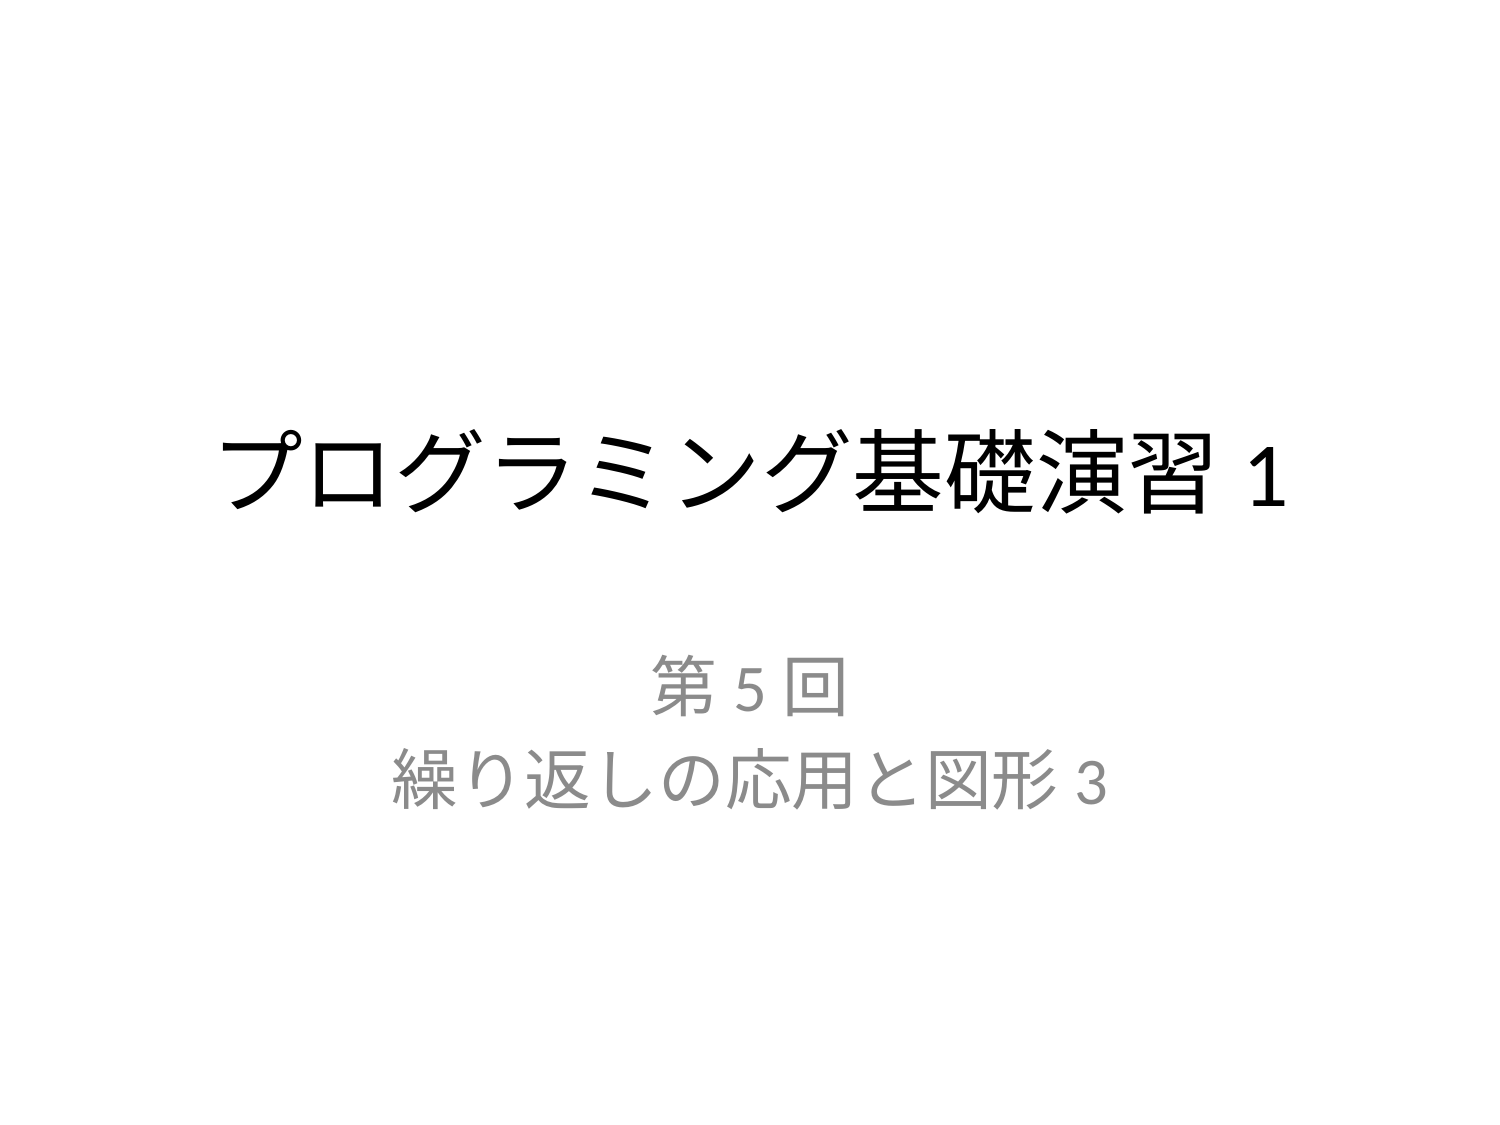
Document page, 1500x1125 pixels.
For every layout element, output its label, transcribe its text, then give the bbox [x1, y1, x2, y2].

title プログラミング基礎演習1 [112, 349, 1388, 591]
subtitle 第5回 繰り返しの応用と図形3 [225, 637, 1275, 925]
